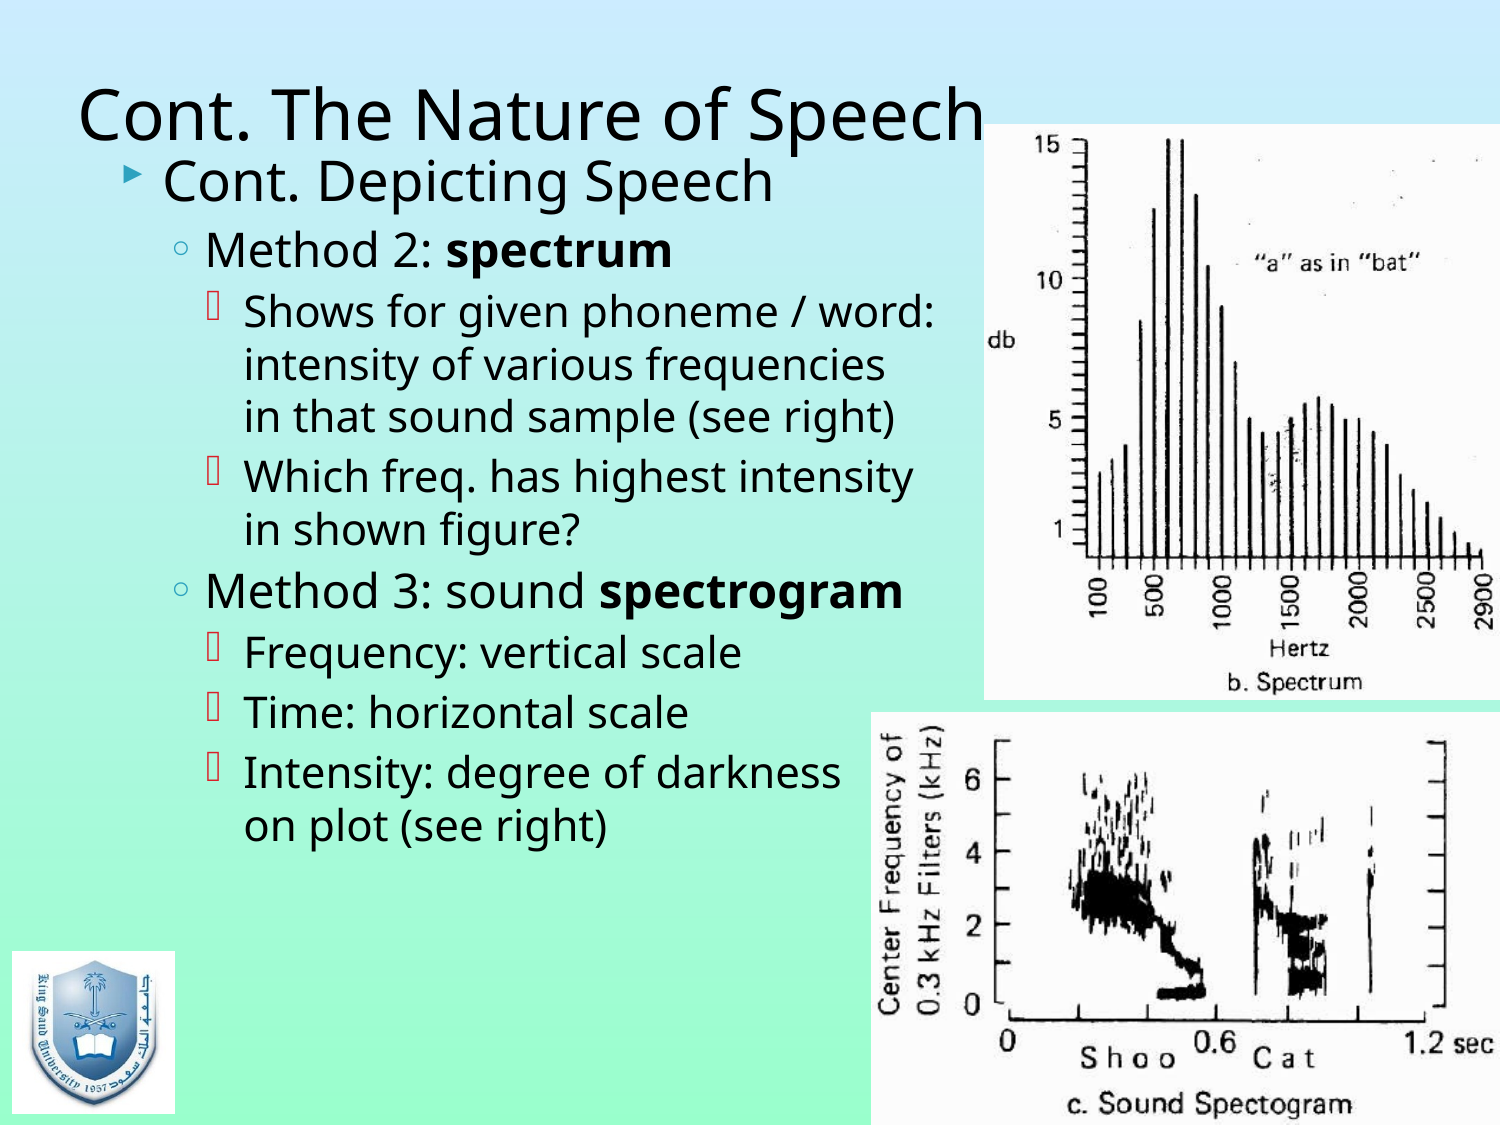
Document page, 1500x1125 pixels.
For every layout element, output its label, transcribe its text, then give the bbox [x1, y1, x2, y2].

picture [983, 124, 1500, 701]
title Cont. The Nature of Speech [62, 62, 1413, 163]
picture [870, 712, 1500, 1125]
picture [12, 951, 175, 1114]
list Cont. Depicting Speech Method 2: spectrum Shows for given phoneme / word: intensity of various frequencies in that sound sample (see right) Which freq. has highest intensity in shown figure? Method 3: sound spectrogram Frequency: vertical scale Time: horizontal scale Intensity: degree of darkness on plot (see right) [87, 137, 982, 1113]
